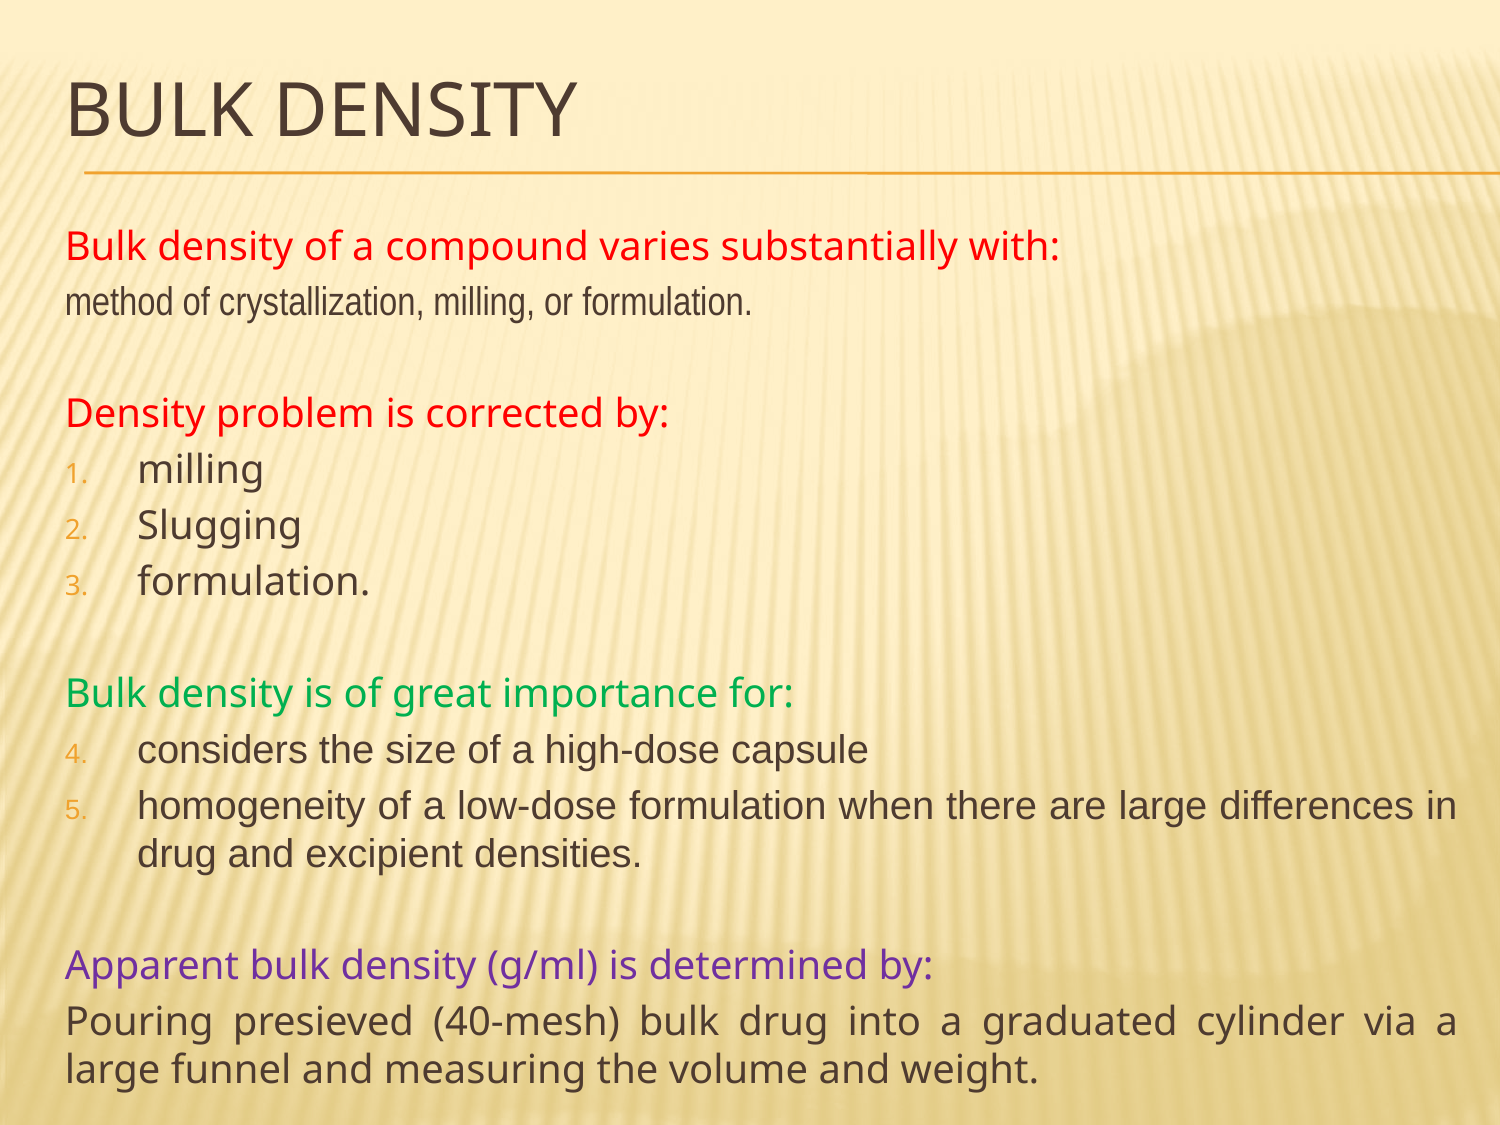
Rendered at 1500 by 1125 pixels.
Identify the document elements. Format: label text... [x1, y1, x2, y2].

title Bulk Density [50, 37, 1475, 175]
list Bulk density of a compound varies substantially with: method of crystallization, milling, or formulation. Density problem is corrected by: milling Slugging formulation. Bulk density is of great importance for: considers the size of a high-dose capsule homogeneity of a low-dose formulation when there are large differences in drug and excipient densities. Apparent bulk density (g/ml) is determined by: Pouring presieved (40-mesh) bulk drug into a graduated cylinder via a large funnel and measuring the volume and weight. [50, 212, 1475, 1100]
